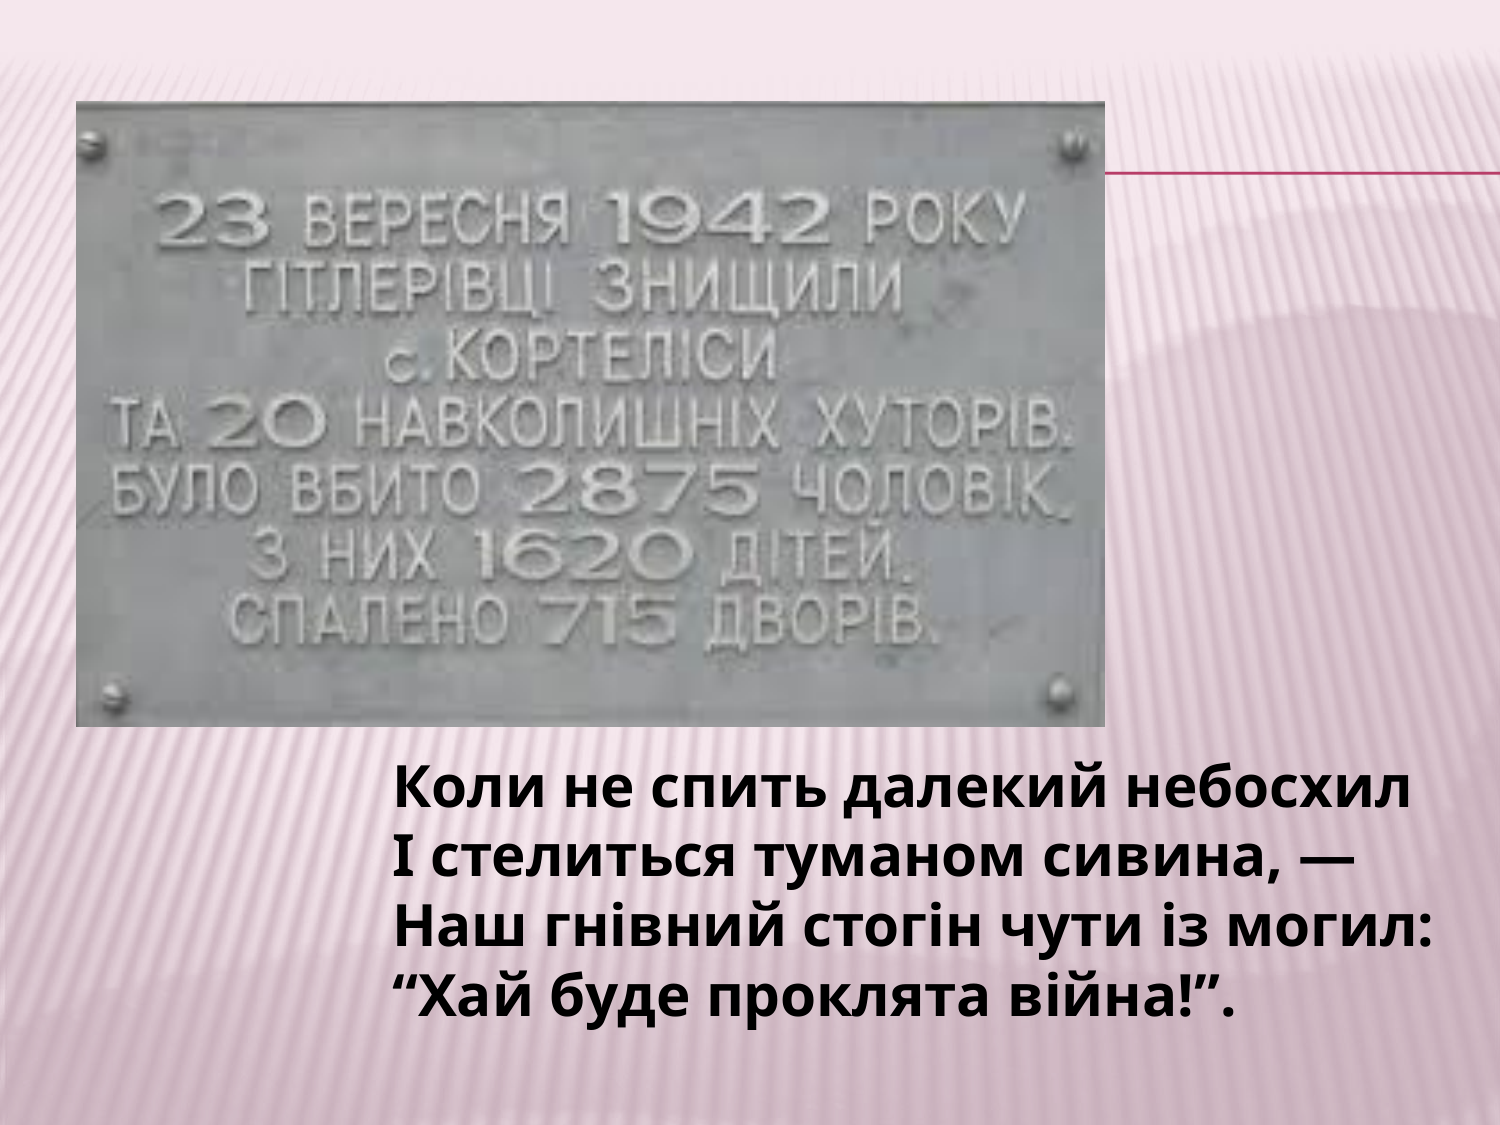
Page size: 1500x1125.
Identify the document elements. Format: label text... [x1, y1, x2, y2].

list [76, 101, 1105, 727]
text_box Коли не спить далекий небосхил І стелиться туманом сивина, — Наш гнівний стогін чути із могил: “Хай буде проклята війна!”. [377, 741, 1450, 1036]
